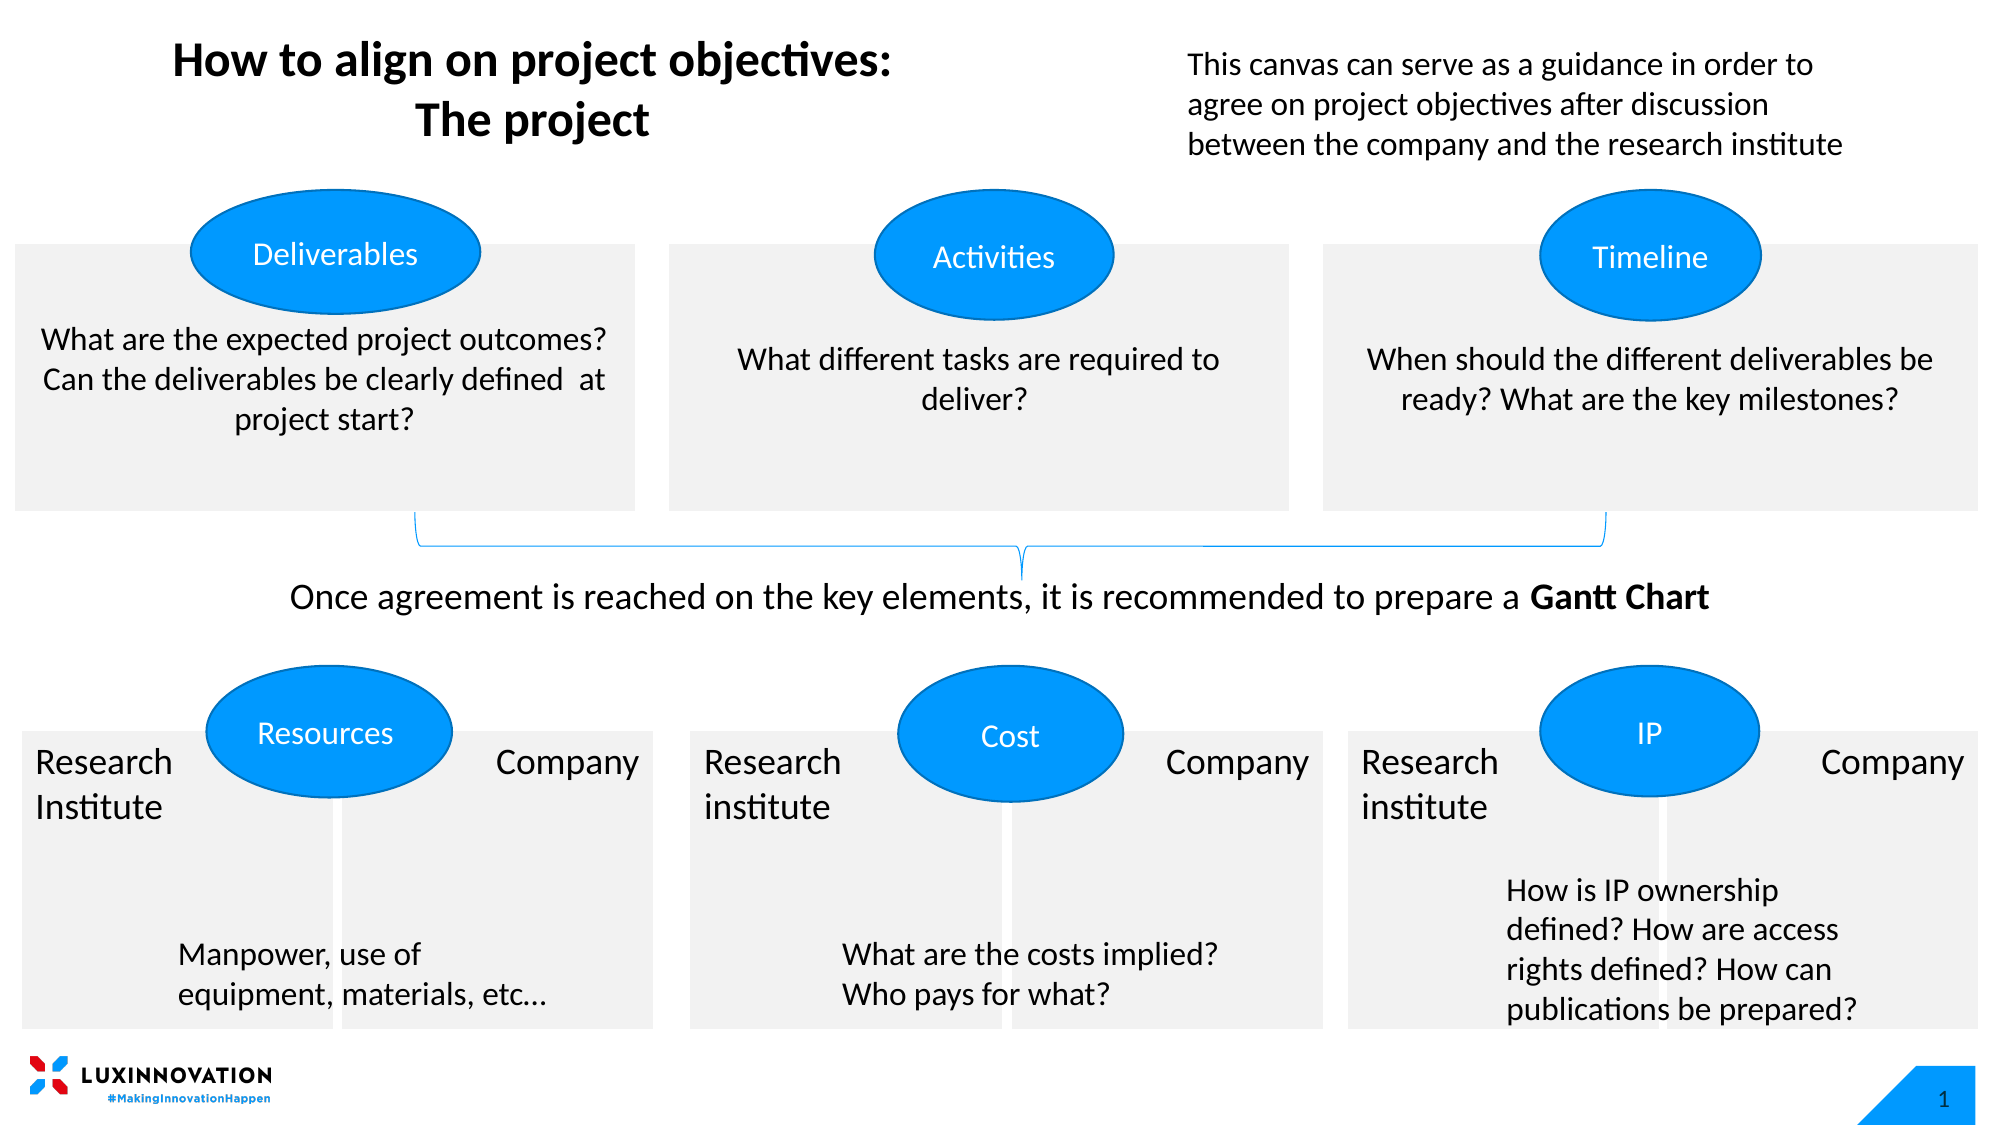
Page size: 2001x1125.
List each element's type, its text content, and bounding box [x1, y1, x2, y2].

text_box Company [1010, 729, 1325, 1031]
text_box Research institute [688, 729, 1004, 1031]
text_box Company [1665, 729, 1980, 1031]
text_box Cost [897, 664, 1125, 803]
text_box Company [340, 729, 655, 1031]
text_box IP [1539, 664, 1761, 798]
picture [30, 1056, 271, 1104]
text_box What are the costs implied? Who pays for what? [827, 925, 1238, 1065]
text_box Manpower, use of equipment, materials, etc… [163, 925, 574, 1065]
text_box How is IP ownership defined? How are access rights defined? How can publications be prepared? [1491, 860, 1903, 1080]
text_box This canvas can serve as a guidance in order to agree on project objectives after discussion between the company and the research institute [1172, 35, 1879, 170]
text_box Once agreement is reached on the key elements, it is recommended to prepare a Gantt Chart [20, 186, 1980, 643]
text_box Resources [205, 664, 454, 799]
text_box Research Institute [20, 729, 335, 1031]
text_box How to align on project objectives: The project [75, 19, 1002, 155]
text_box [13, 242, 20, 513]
slide_number 1 [1906, 1070, 1982, 1125]
text_box Research institute [1346, 729, 1661, 1031]
